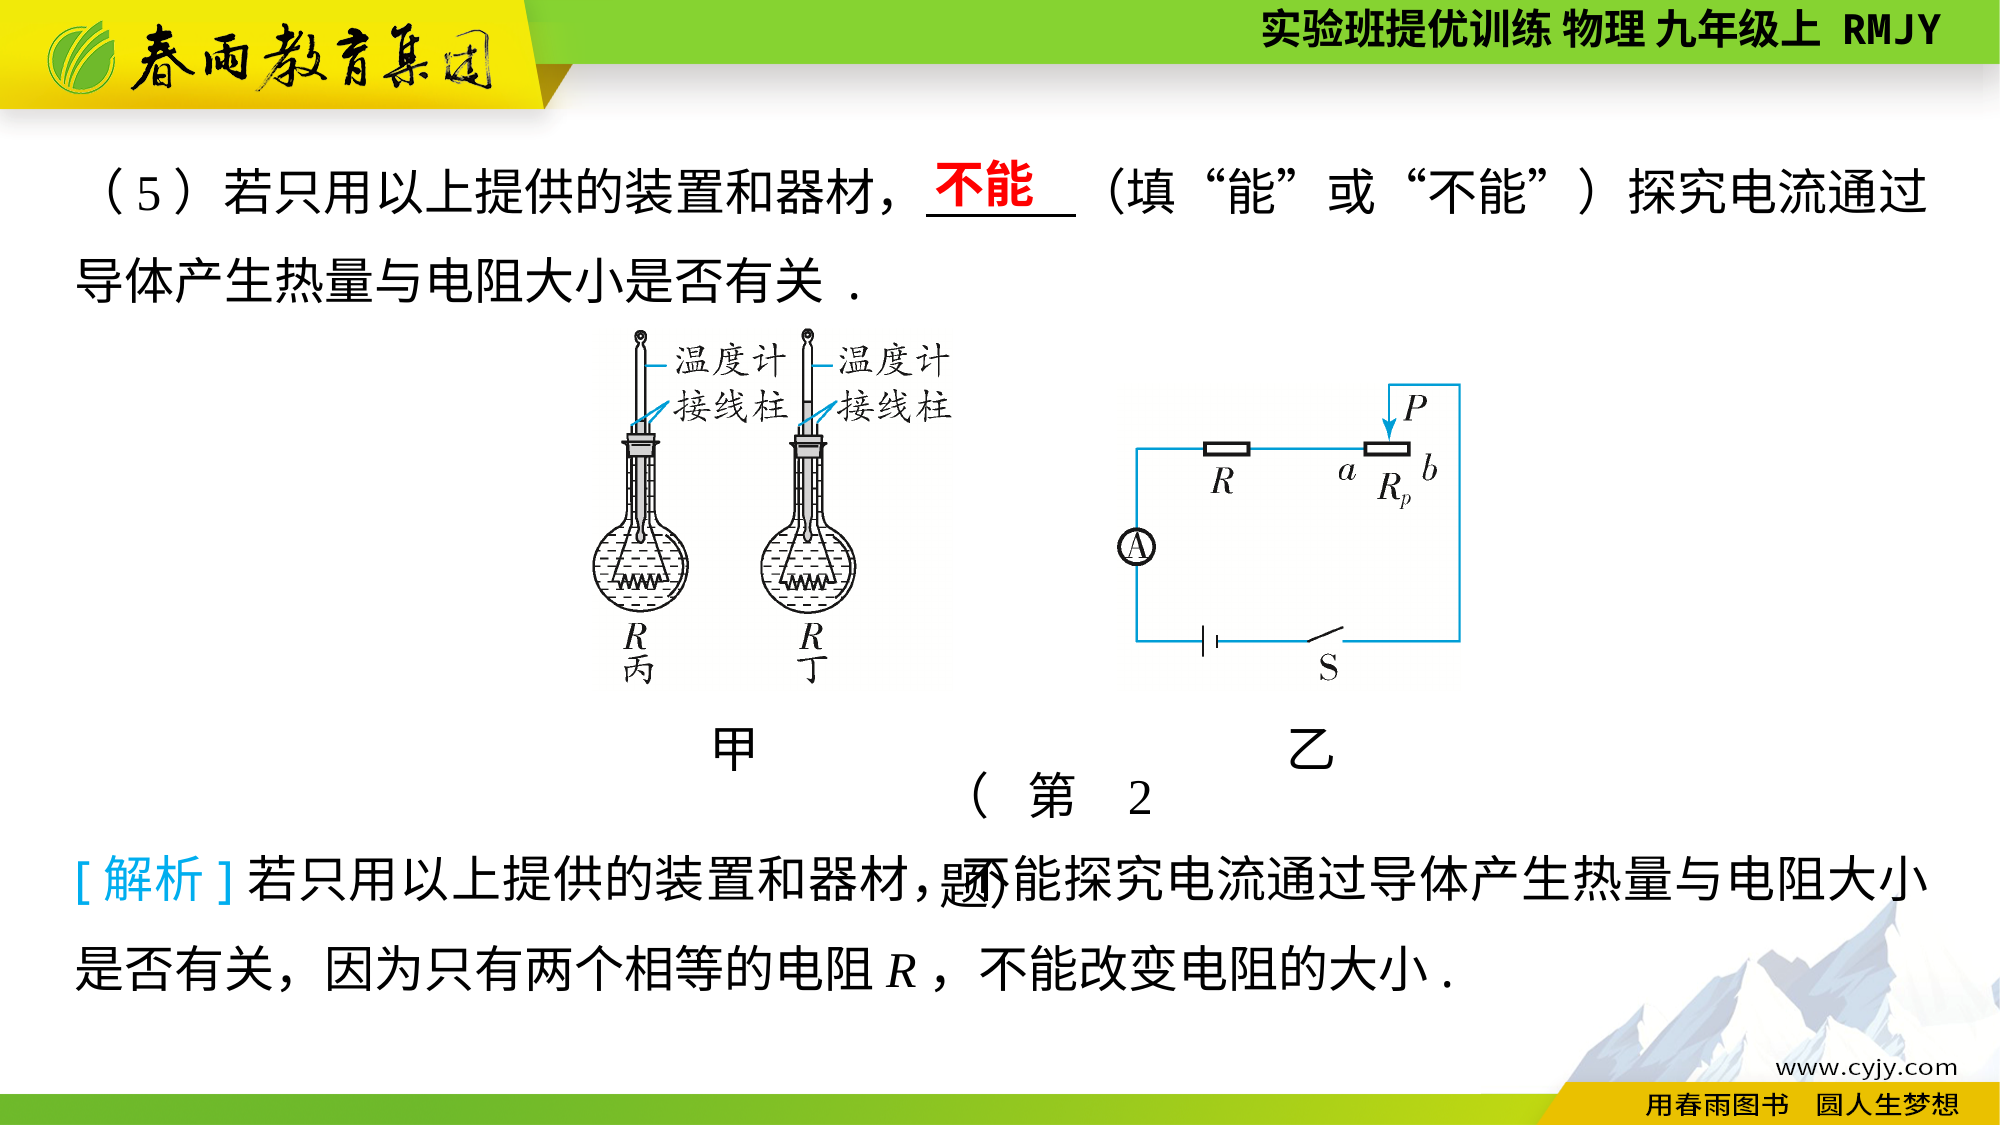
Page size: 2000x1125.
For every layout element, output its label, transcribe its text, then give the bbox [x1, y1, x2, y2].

text_box 甲 [694, 700, 775, 785]
text_box 乙 [1272, 699, 1352, 785]
text_box 不能 [919, 115, 1050, 220]
text_box [解析]若只用以上提供的装置和器材，不能探究电流通过导体产生热量与电阻大小是否有关，因为只有两个相等的电阻R，不能改变电阻的大小. [59, 810, 1944, 1006]
picture [0, 0, 2000, 1125]
text_box （第2题） [924, 727, 1180, 810]
list （5）若只用以上提供的装置和器材， （填“能”或“不能”）探究电流通过导体产生热量与电阻大小是否有关 . [59, 122, 1944, 308]
